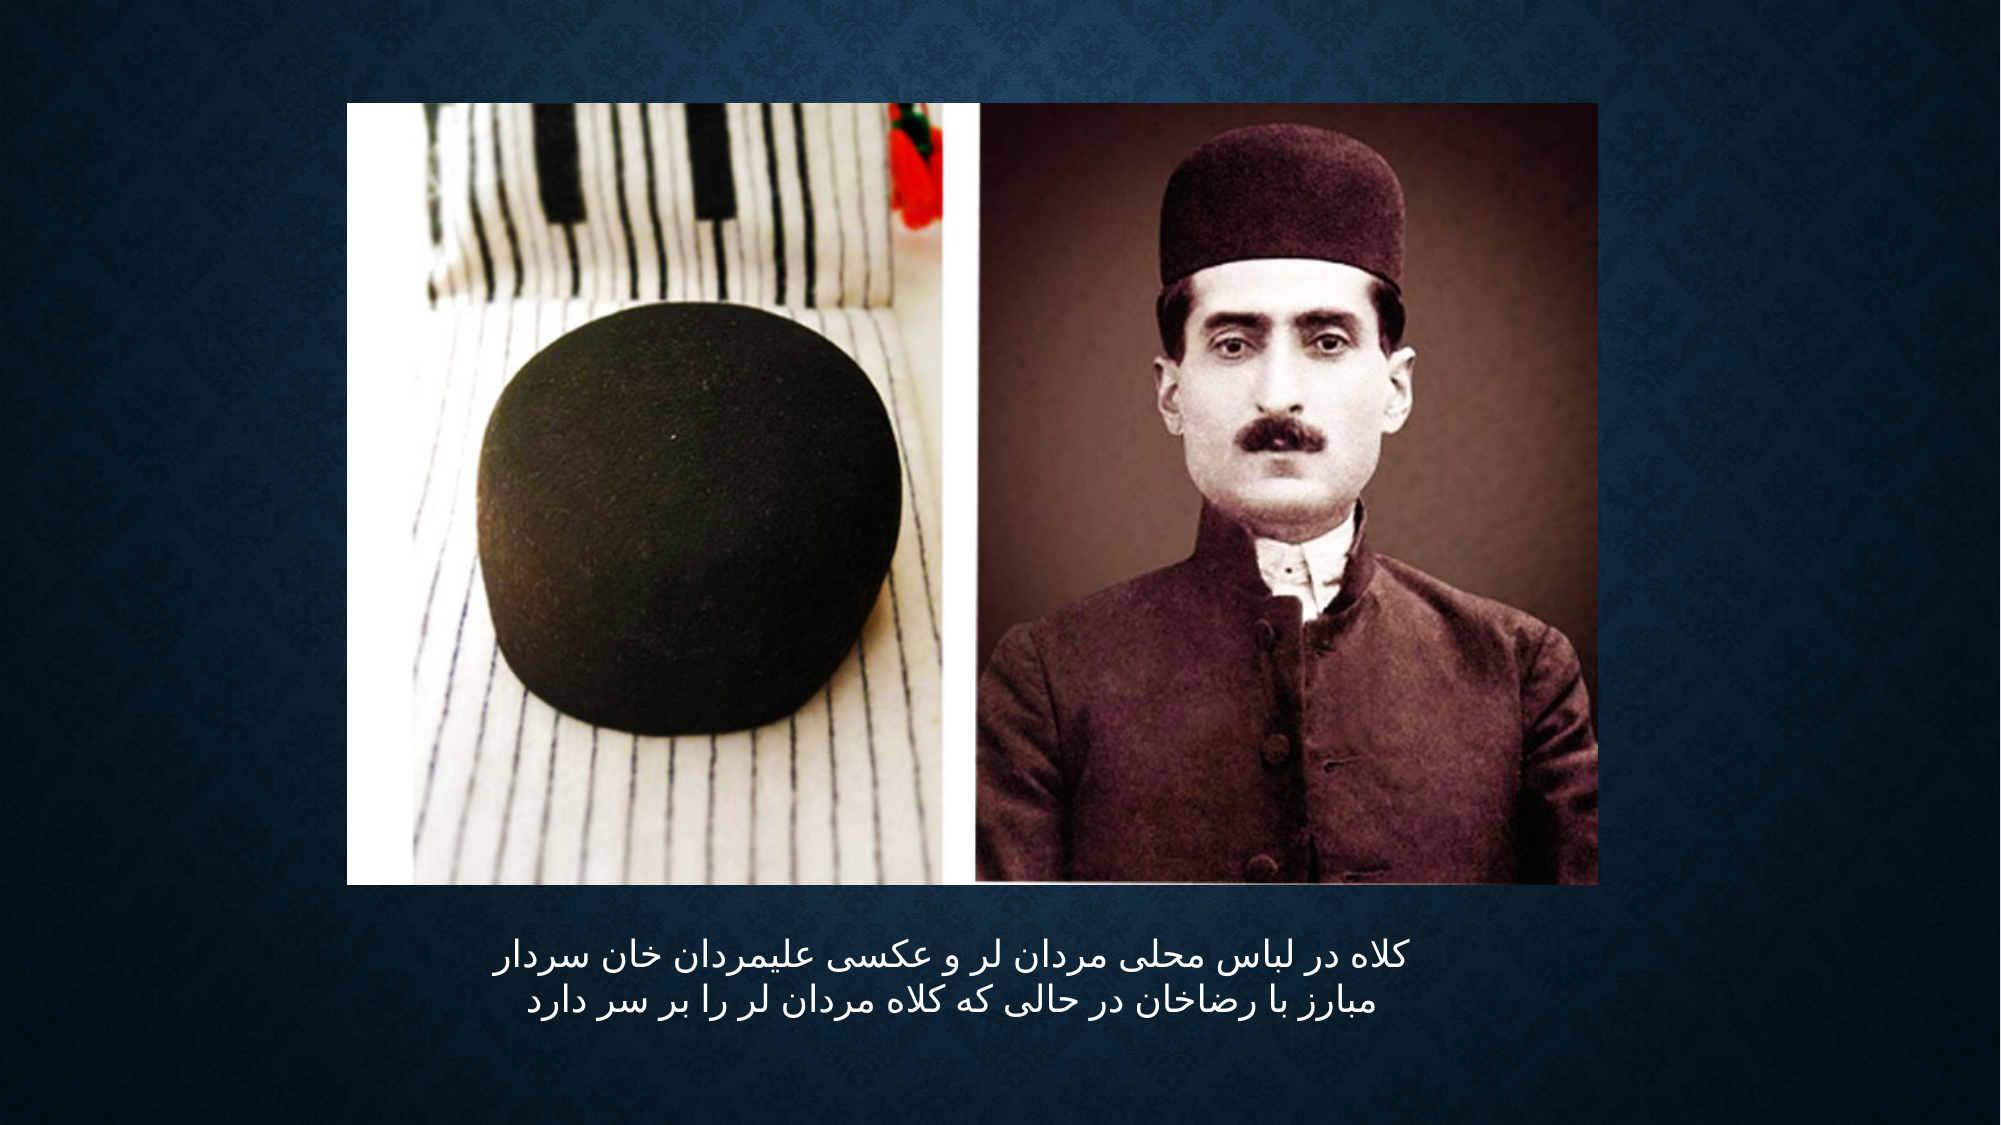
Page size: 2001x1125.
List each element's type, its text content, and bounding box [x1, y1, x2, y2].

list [347, 103, 1599, 886]
text_box کلاه در لباس محلی مردان لر و عکسی علیمردان خان سردار مبارز با رضاخان در حالی که کلاه مردان لر را بر سر دارد [452, 923, 1453, 1028]
